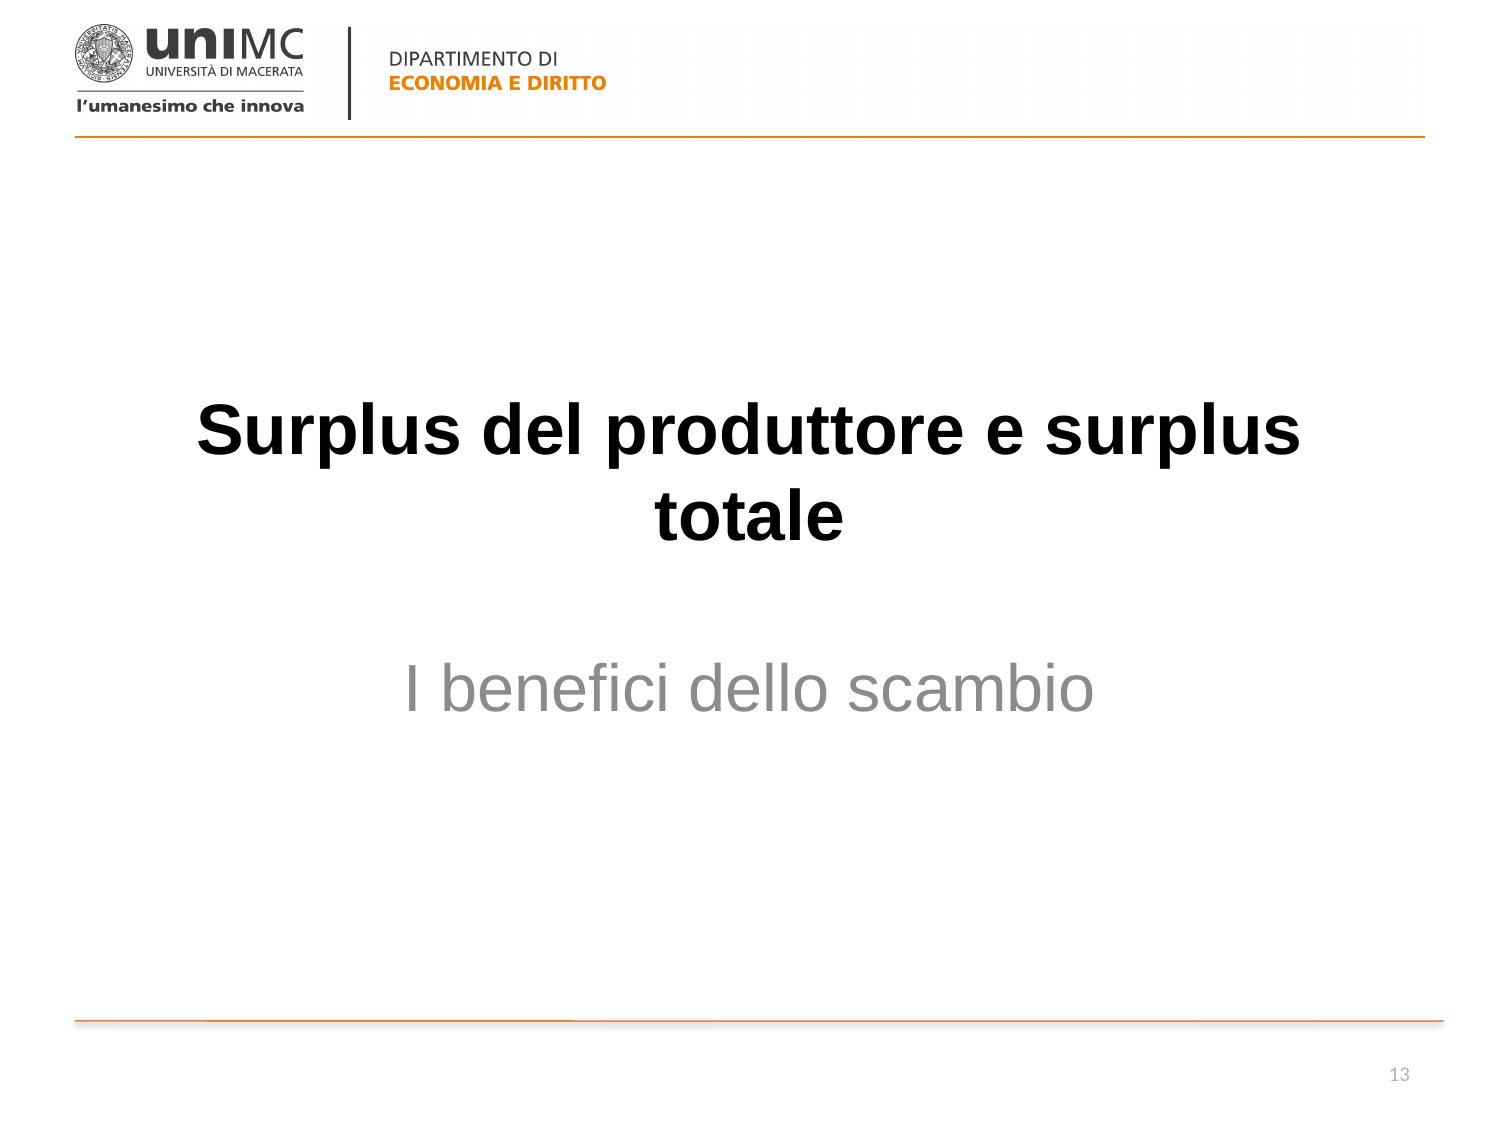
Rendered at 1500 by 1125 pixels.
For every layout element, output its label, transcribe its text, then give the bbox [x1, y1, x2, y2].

picture [75, 24, 1425, 138]
subtitle I benefici dello scambio [225, 637, 1275, 925]
slide_number 13 [1074, 1042, 1425, 1103]
title Surplus del produttore e surplus totale [112, 375, 1388, 563]
